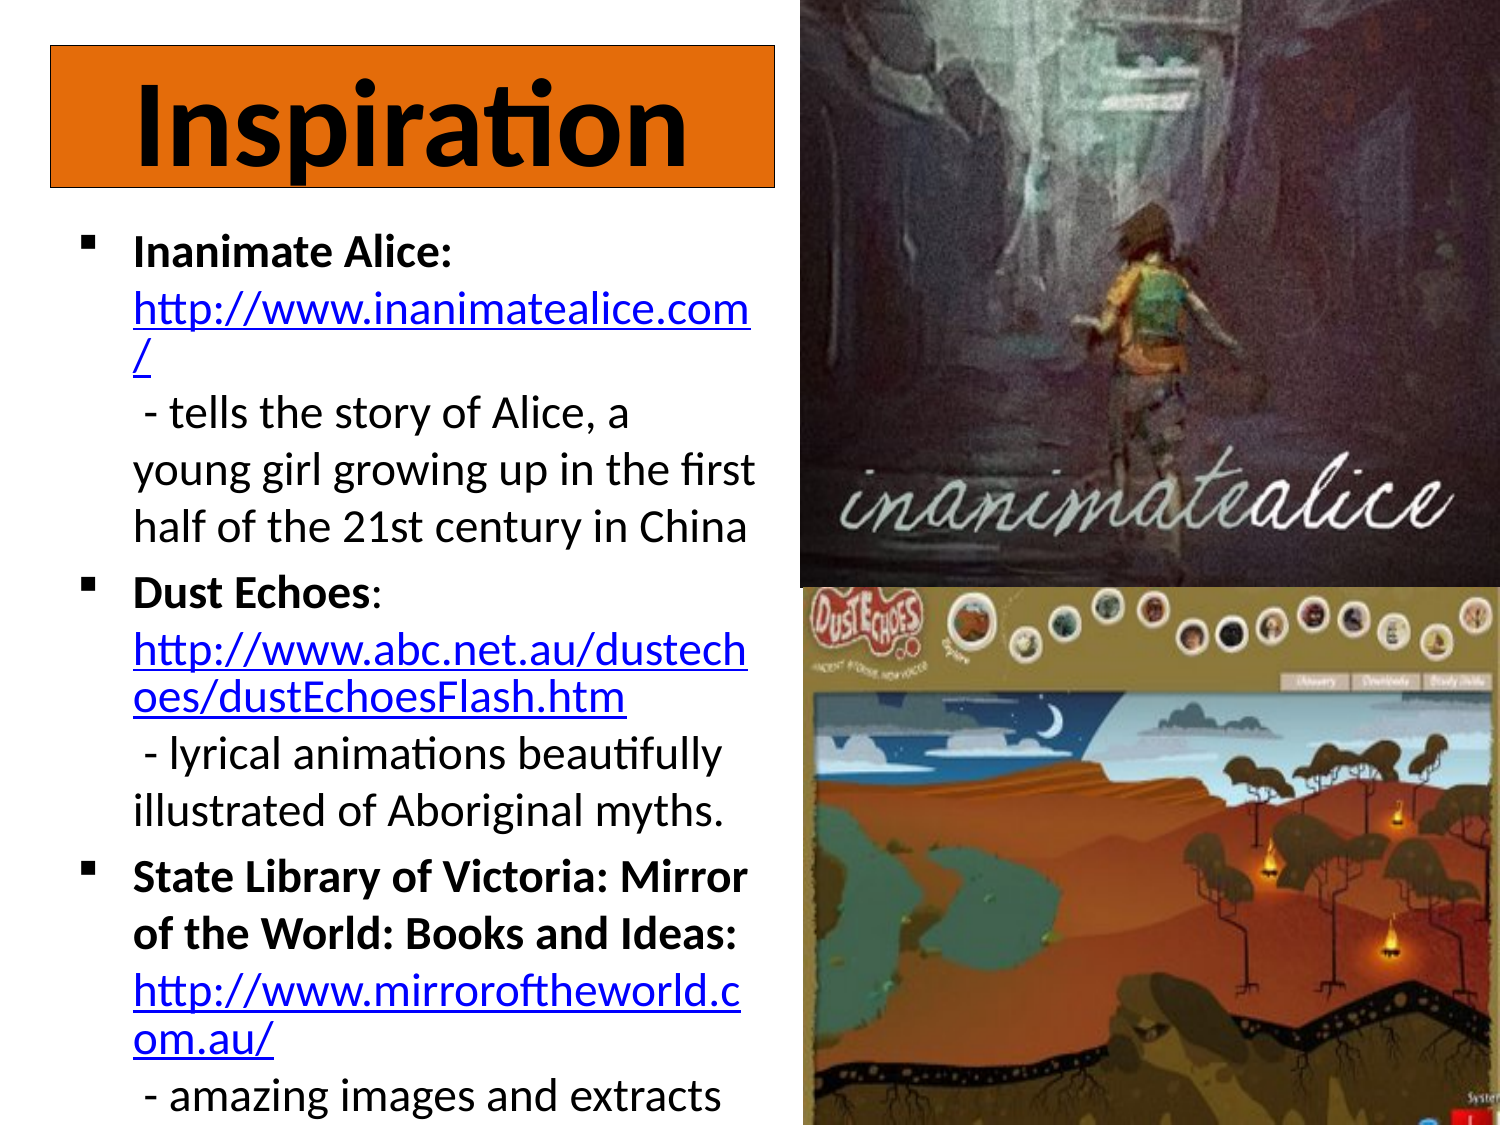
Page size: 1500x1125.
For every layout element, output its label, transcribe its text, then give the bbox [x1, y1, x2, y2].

title Inspiration [50, 45, 775, 188]
picture [799, 0, 1500, 1125]
list Inanimate Alice: http://www.inanimatealice.com/ - tells the story of Alice, a young girl growing up in the first half of the 21st century in China Dust Echoes: http://www.abc.net.au/dustechoes/dustEchoesFlash.htm - lyrical animations beautifully illustrated of Aboriginal myths. State Library of Victoria: Mirror of the World: Books and Ideas: http://www.mirroroftheworld.com.au/ - amazing images and extracts from texts to inspire writing. [62, 212, 775, 1094]
